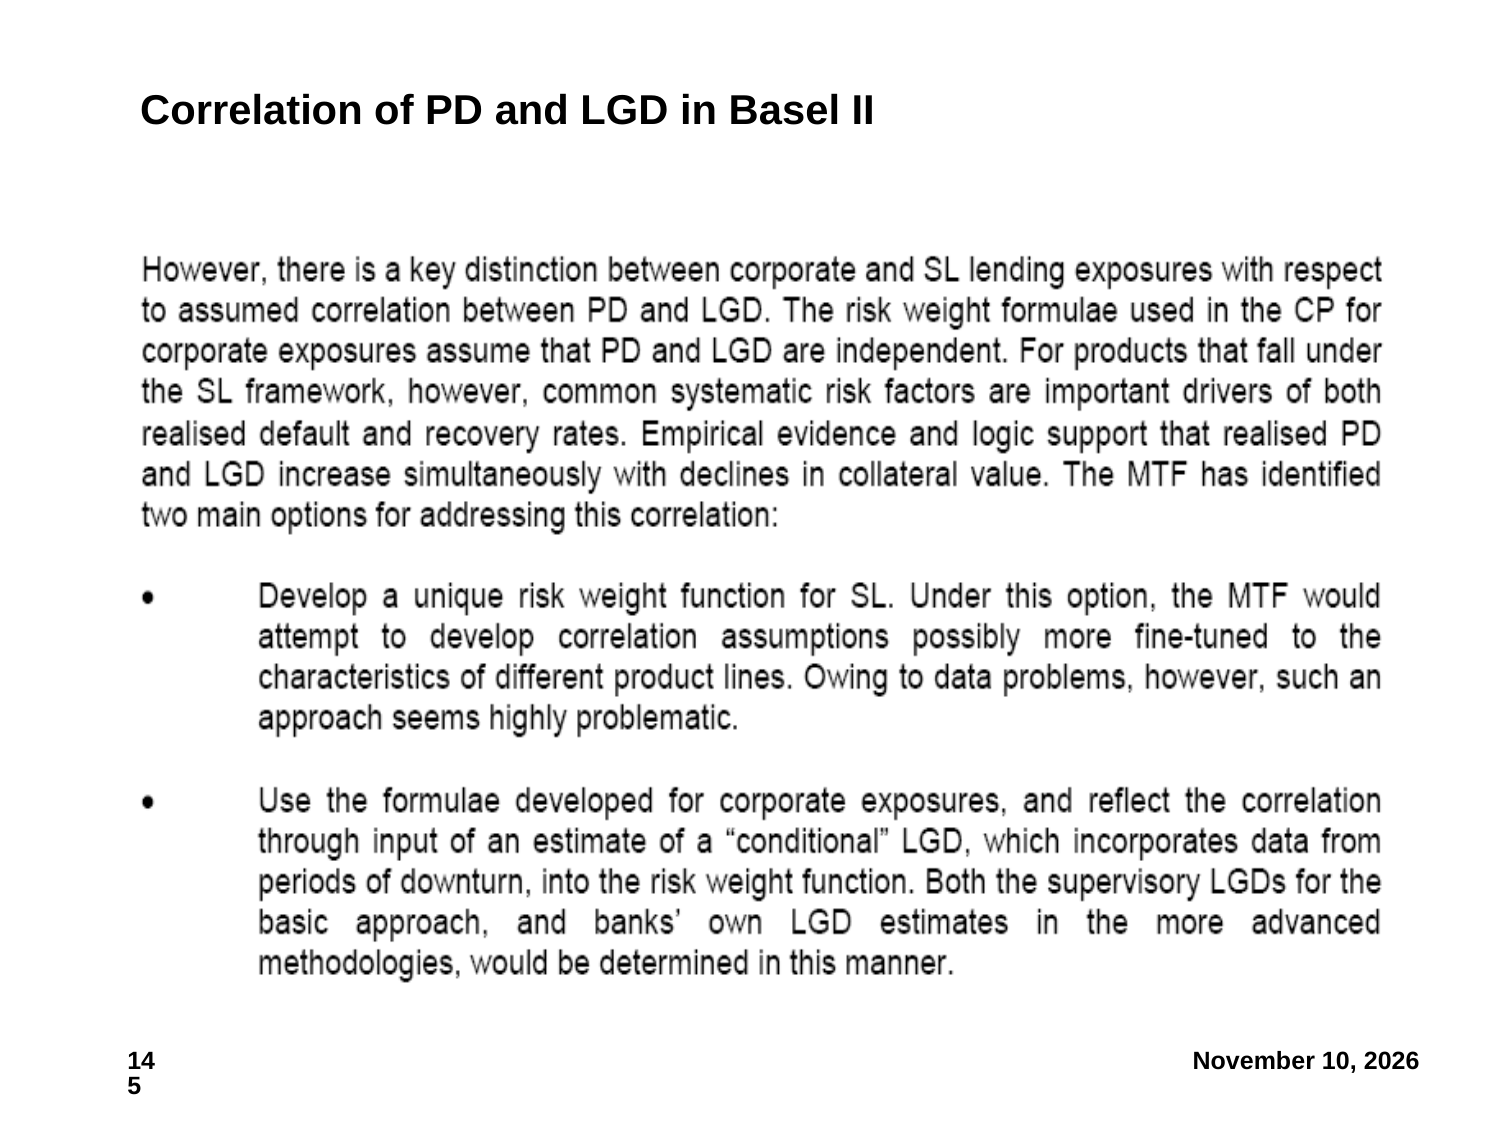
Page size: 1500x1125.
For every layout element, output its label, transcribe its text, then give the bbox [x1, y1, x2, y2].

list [124, 249, 1413, 1001]
title Correlation of PD and LGD in Basel II [124, 74, 1376, 226]
